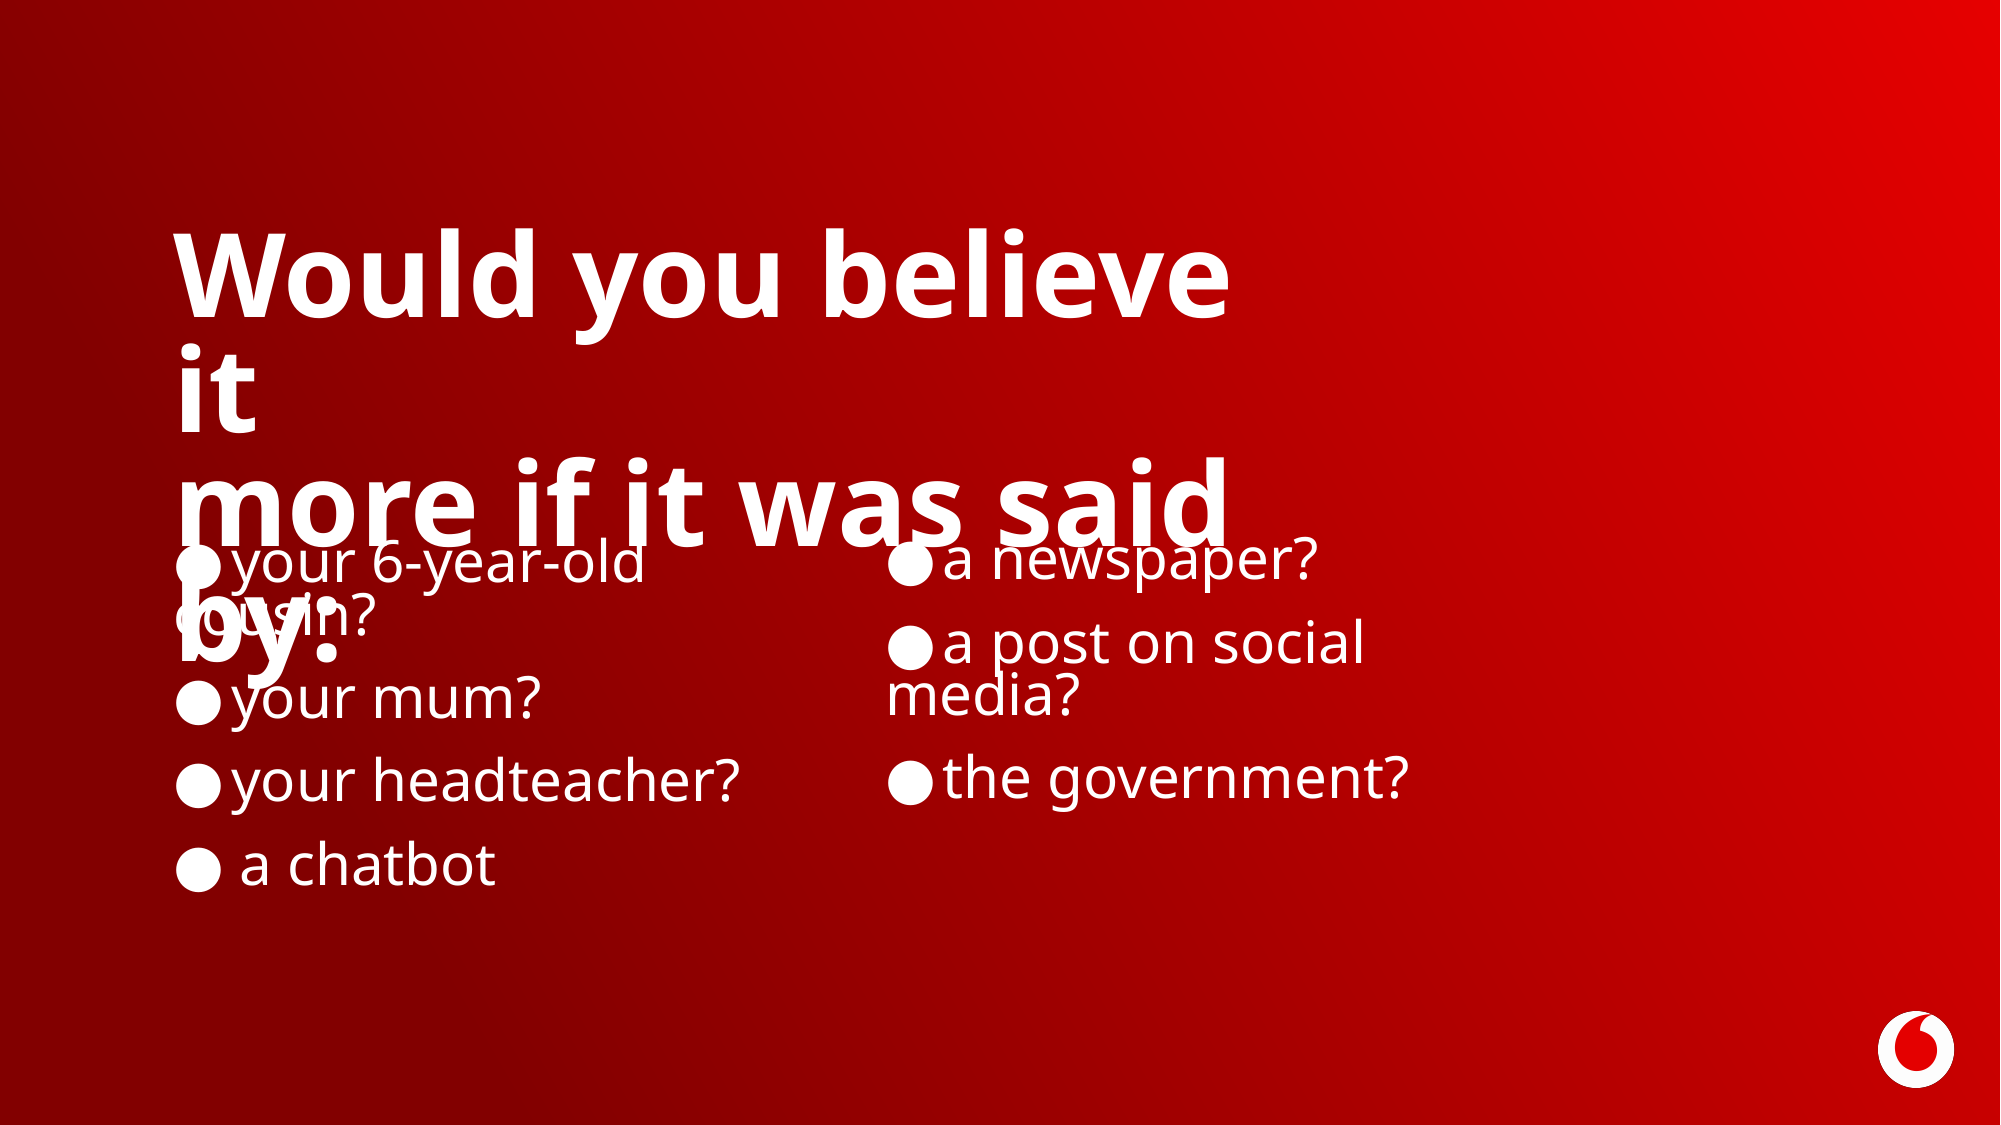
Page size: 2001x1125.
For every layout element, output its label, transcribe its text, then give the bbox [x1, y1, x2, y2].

text_box Would you believe it more if it was said by: [173, 226, 1316, 685]
text_box ● your 6-year-old cousin? ● your mum? ● your headteacher? ● a chatbot [173, 542, 815, 957]
text_box ● a newspaper? ● a post on social media? ● the government? [885, 539, 1527, 867]
picture [1874, 1007, 1963, 1092]
